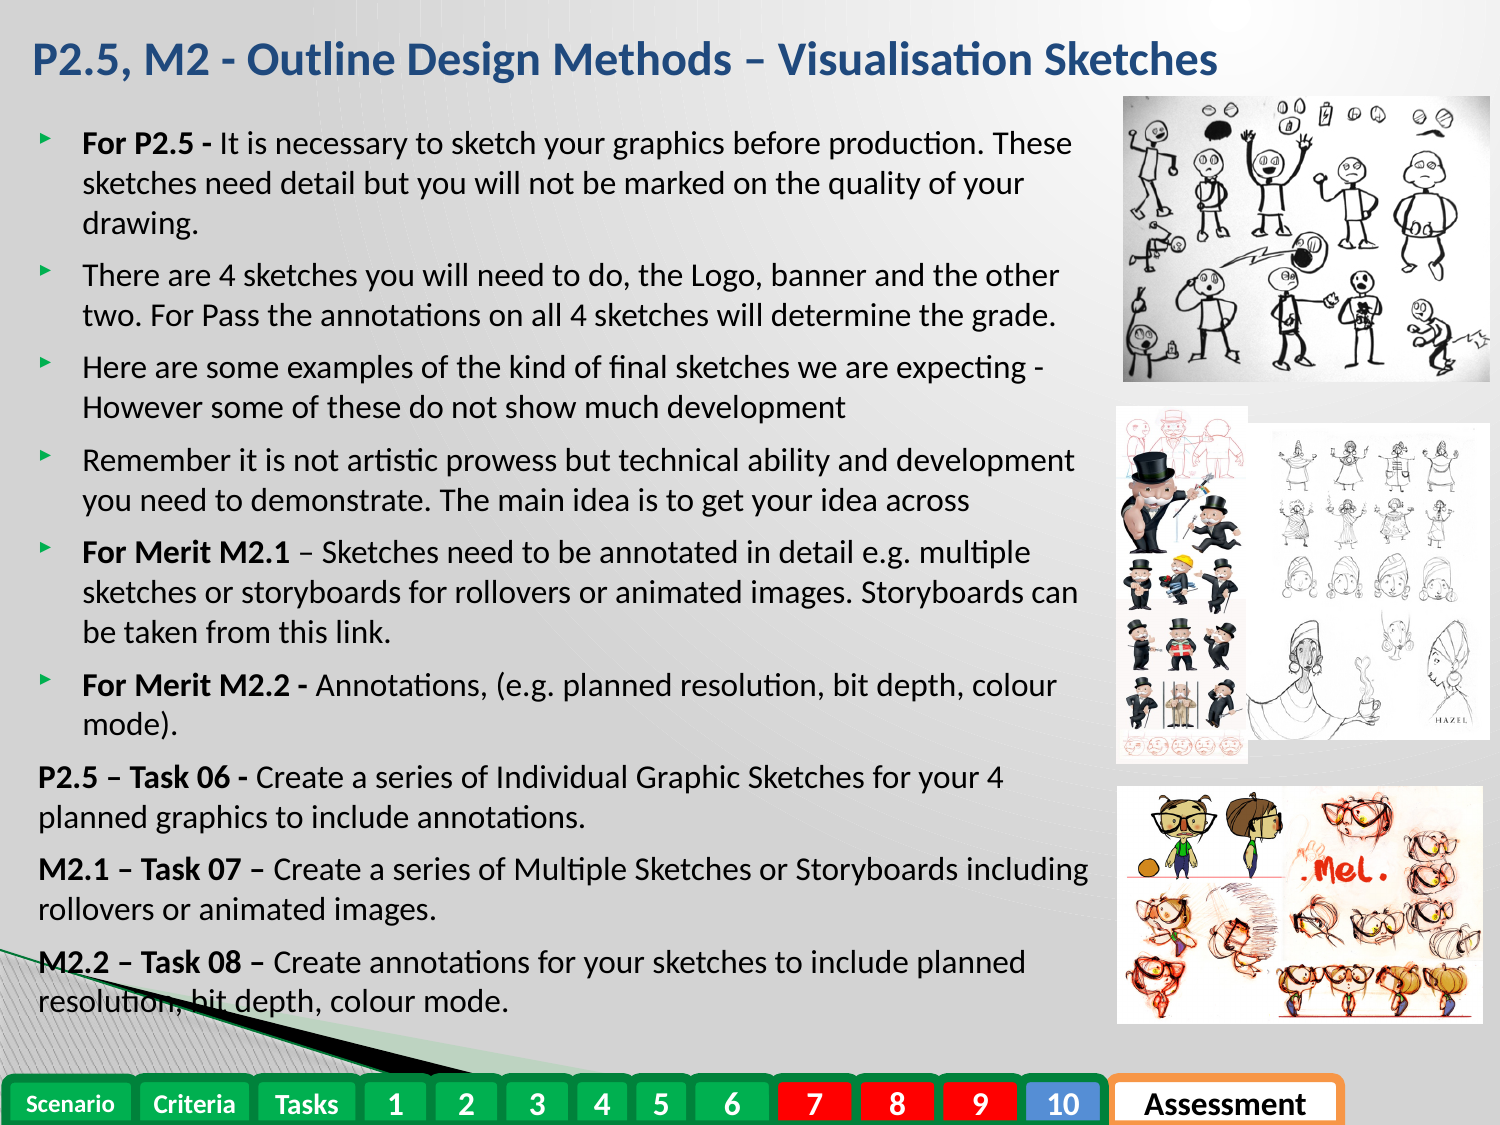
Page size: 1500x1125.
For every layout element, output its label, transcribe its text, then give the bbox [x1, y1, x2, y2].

picture [1117, 786, 1483, 1024]
list For P2.5 - It is necessary to sketch your graphics before production. These sketches need detail but you will not be marked on the quality of your drawing. There are 4 sketches you will need to do, the Logo, banner and the other two. For Pass the annotations on all 4 sketches will determine the grade. Here are some examples of the kind of final sketches we are expecting - However some of these do not show much development Remember it is not artistic prowess but technical ability and development you need to demonstrate. The main idea is to get your idea across For Merit M2.1 – Sketches need to be annotated in detail e.g. multiple sketches or storyboards for rollovers or animated images. Storyboards can be taken from this link. For Merit M2.2 - Annotations, (e.g. planned resolution, bit depth, colour mode). P2.5 – Task 06 - Create a series of Individual Graphic Sketches for your 4 planned graphics to include annotations. M2.1 – Task 07 – Create a series of Multiple Sketches or Storyboards including rollovers or animated images. M2.2 – Task 08 – Create annotations for your sketches to include planned resolution, bit depth, colour mode. [23, 113, 1117, 1024]
picture [1122, 96, 1491, 383]
text_box [246, 878, 727, 1067]
picture [1115, 406, 1491, 764]
text_box P2.5, M2 - Outline Design Methods – Visualisation Sketches [17, 19, 1489, 94]
